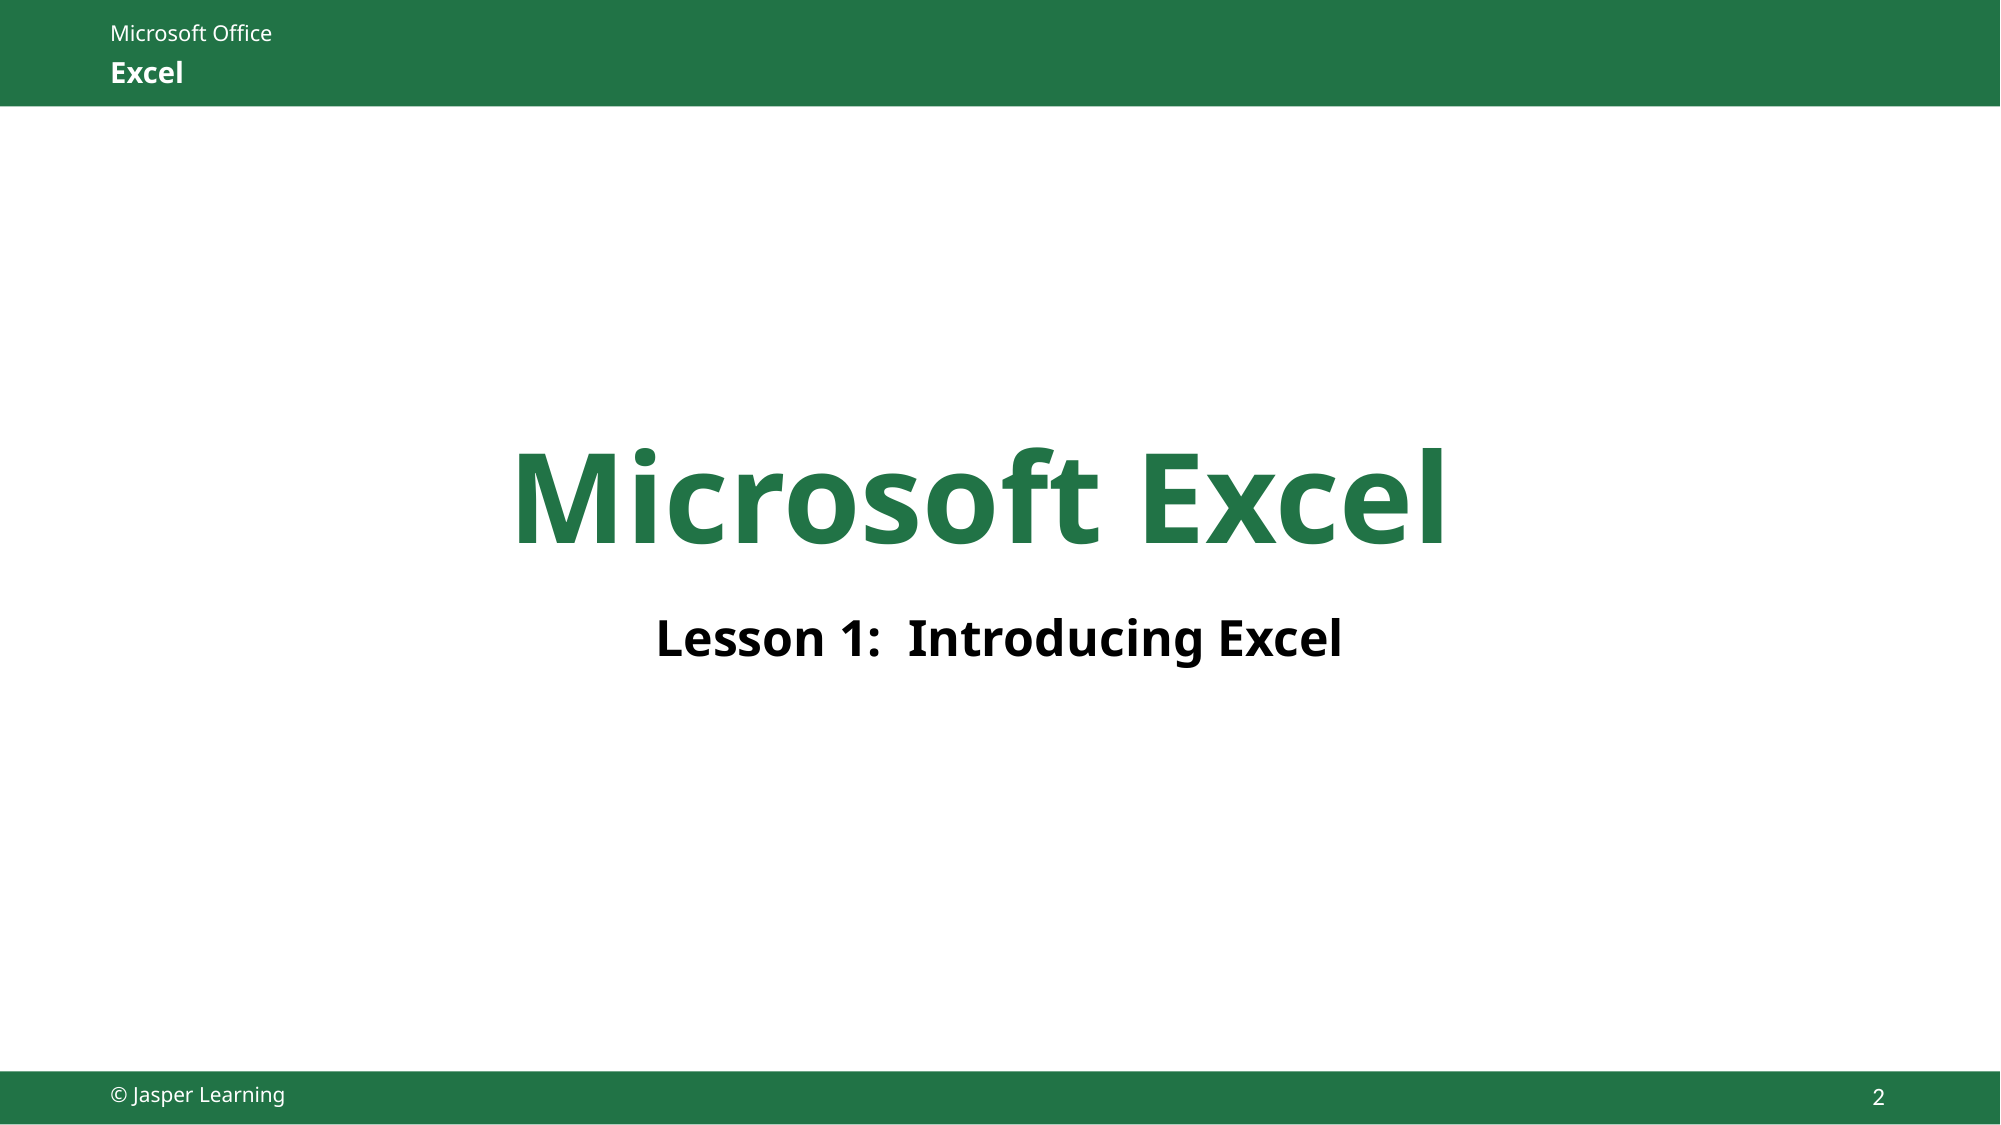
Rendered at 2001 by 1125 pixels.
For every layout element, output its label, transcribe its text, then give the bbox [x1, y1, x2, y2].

title Microsoft Excel [123, 184, 1838, 576]
slide_number 2 [1433, 1065, 1900, 1125]
subtitle Lesson 1: Introducing Excel [249, 590, 1750, 863]
footer © Jasper Learning [95, 1065, 729, 1125]
